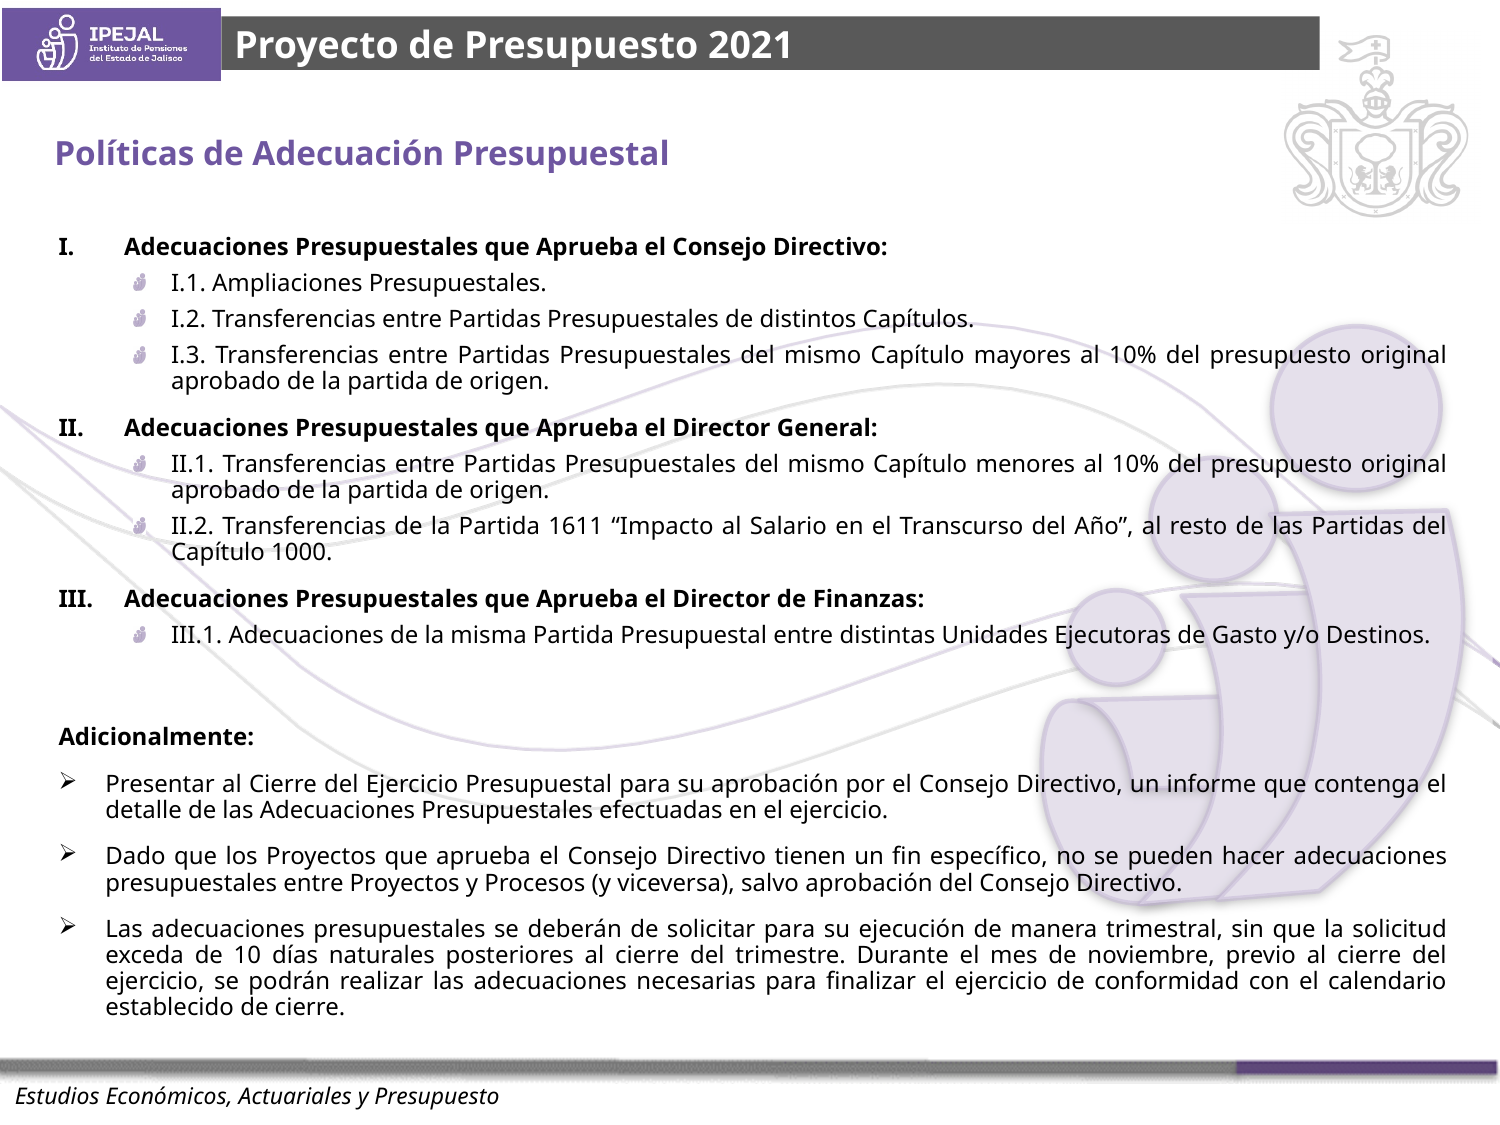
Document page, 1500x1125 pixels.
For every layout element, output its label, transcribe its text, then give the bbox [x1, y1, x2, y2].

picture [133, 517, 146, 534]
picture [133, 455, 146, 472]
picture [2, 1, 221, 87]
picture [133, 346, 146, 364]
list Políticas de Adecuación Presupuestal [39, 129, 1457, 198]
list Adecuaciones Presupuestales que Aprueba el Consejo Directivo: I.1. Ampliaciones Presupuestales. I.2. Transferencias entre Partidas Presupuestales de distintos Capítulos. I.3. Transferencias entre Partidas Presupuestales del mismo Capítulo mayores al 10% del presupuesto original aprobado de la partida de origen. Adecuaciones Presupuestales que Aprueba el Director General: II.1. Transferencias entre Partidas Presupuestales del mismo Capítulo menores al 10% del presupuesto original aprobado de la partida de origen. II.2. Transferencias de la Partida 1611 “Impacto al Salario en el Transcurso del Año”, al resto de las Partidas del Capítulo 1000. Adecuaciones Presupuestales que Aprueba el Director de Finanzas: III.1. Adecuaciones de la misma Partida Presupuestal entre distintas Unidades Ejecutoras de Gasto y/o Destinos. Adicionalmente: Presentar al Cierre del Ejercicio Presupuestal para su aprobación por el Consejo Directivo, un informe que contenga el detalle de las Adecuaciones Presupuestales efectuadas en el ejercicio. Dado que los Proyectos que aprueba el Consejo Directivo tienen un fin específico, no se pueden hacer adecuaciones presupuestales entre Proyectos y Procesos (y viceversa), salvo aprobación del Consejo Directivo. Las adecuaciones presupuestales se deberán de solicitar para su ejecución de manera trimestral, sin que la solicitud exceda de 10 días naturales posteriores al cierre del trimestre. Durante el mes de noviembre, previo al cierre del ejercicio, se podrán realizar las adecuaciones necesarias para finalizar el ejercicio de conformidad con el calendario establecido de cierre. [43, 227, 1463, 1038]
list Proyecto de Presupuesto 2021 [219, 18, 1316, 73]
picture [133, 626, 146, 643]
picture [133, 309, 146, 327]
picture [133, 273, 146, 291]
picture [0, 1053, 1500, 1084]
picture [1493, 321, 1500, 812]
